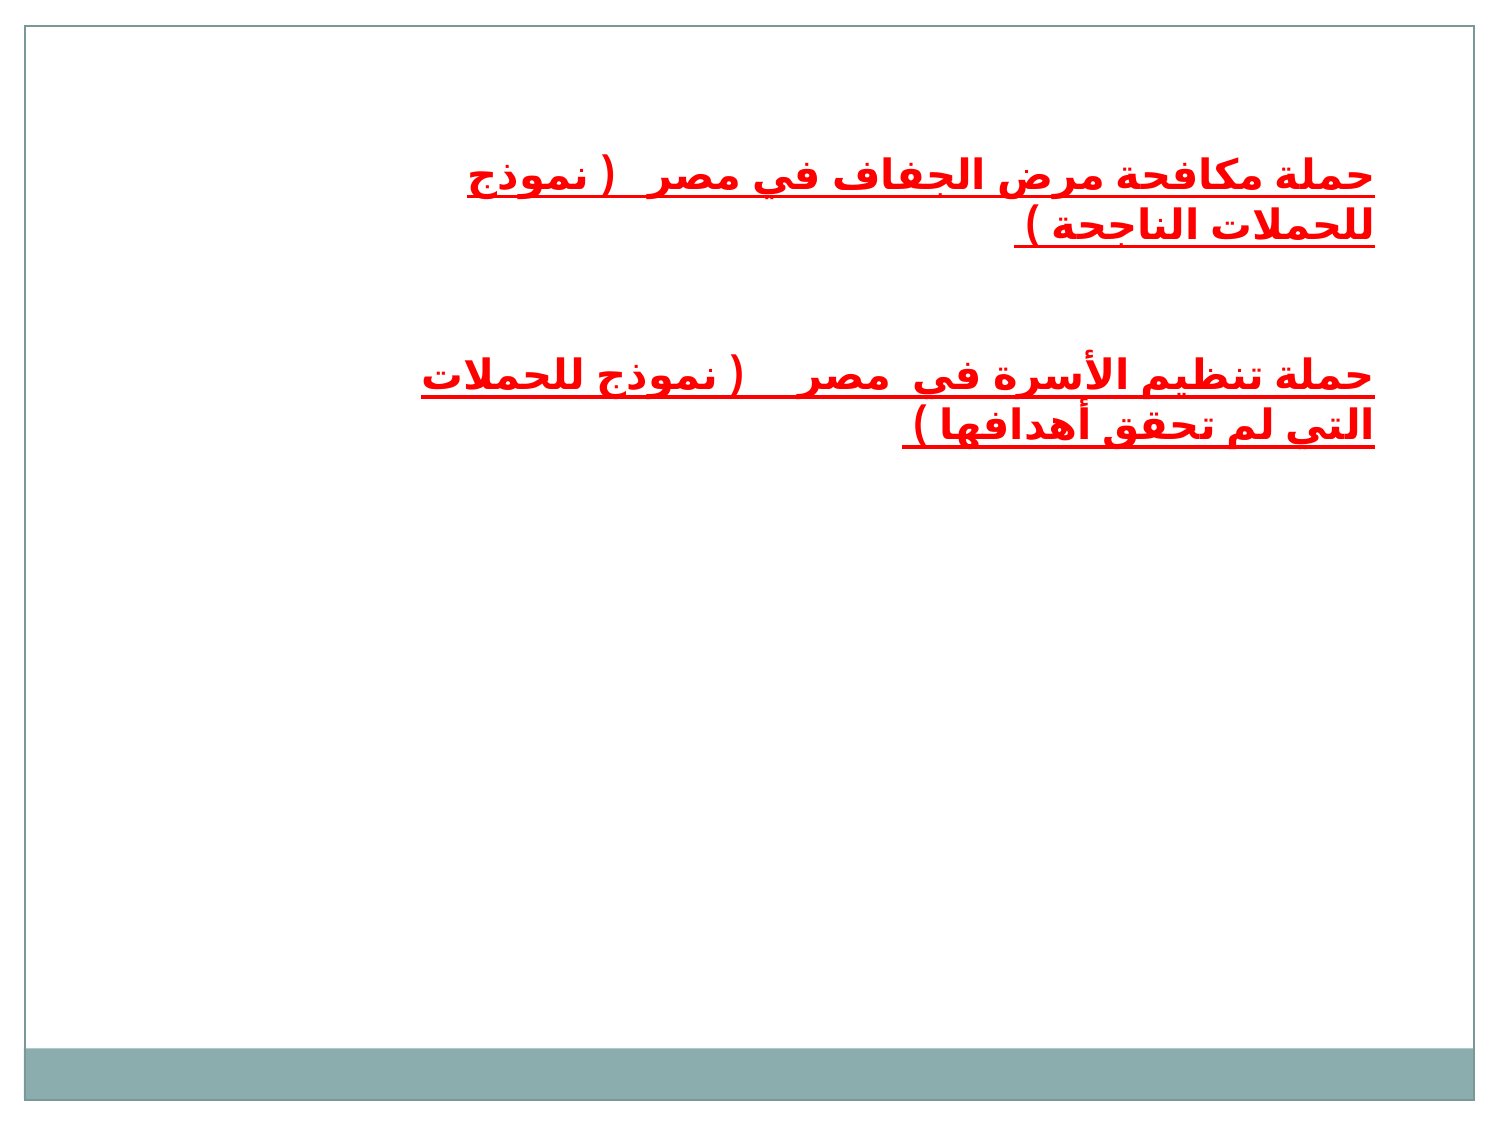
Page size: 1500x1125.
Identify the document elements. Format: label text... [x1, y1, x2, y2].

text_box حملة مكافحة مرض الجفاف في مصر ( نموذج للحملات الناجحة ) حملة تنظيم الأسرة في مصر ( نموذج للحملات التي لم تحقق أهدافها ) [339, 140, 1390, 556]
